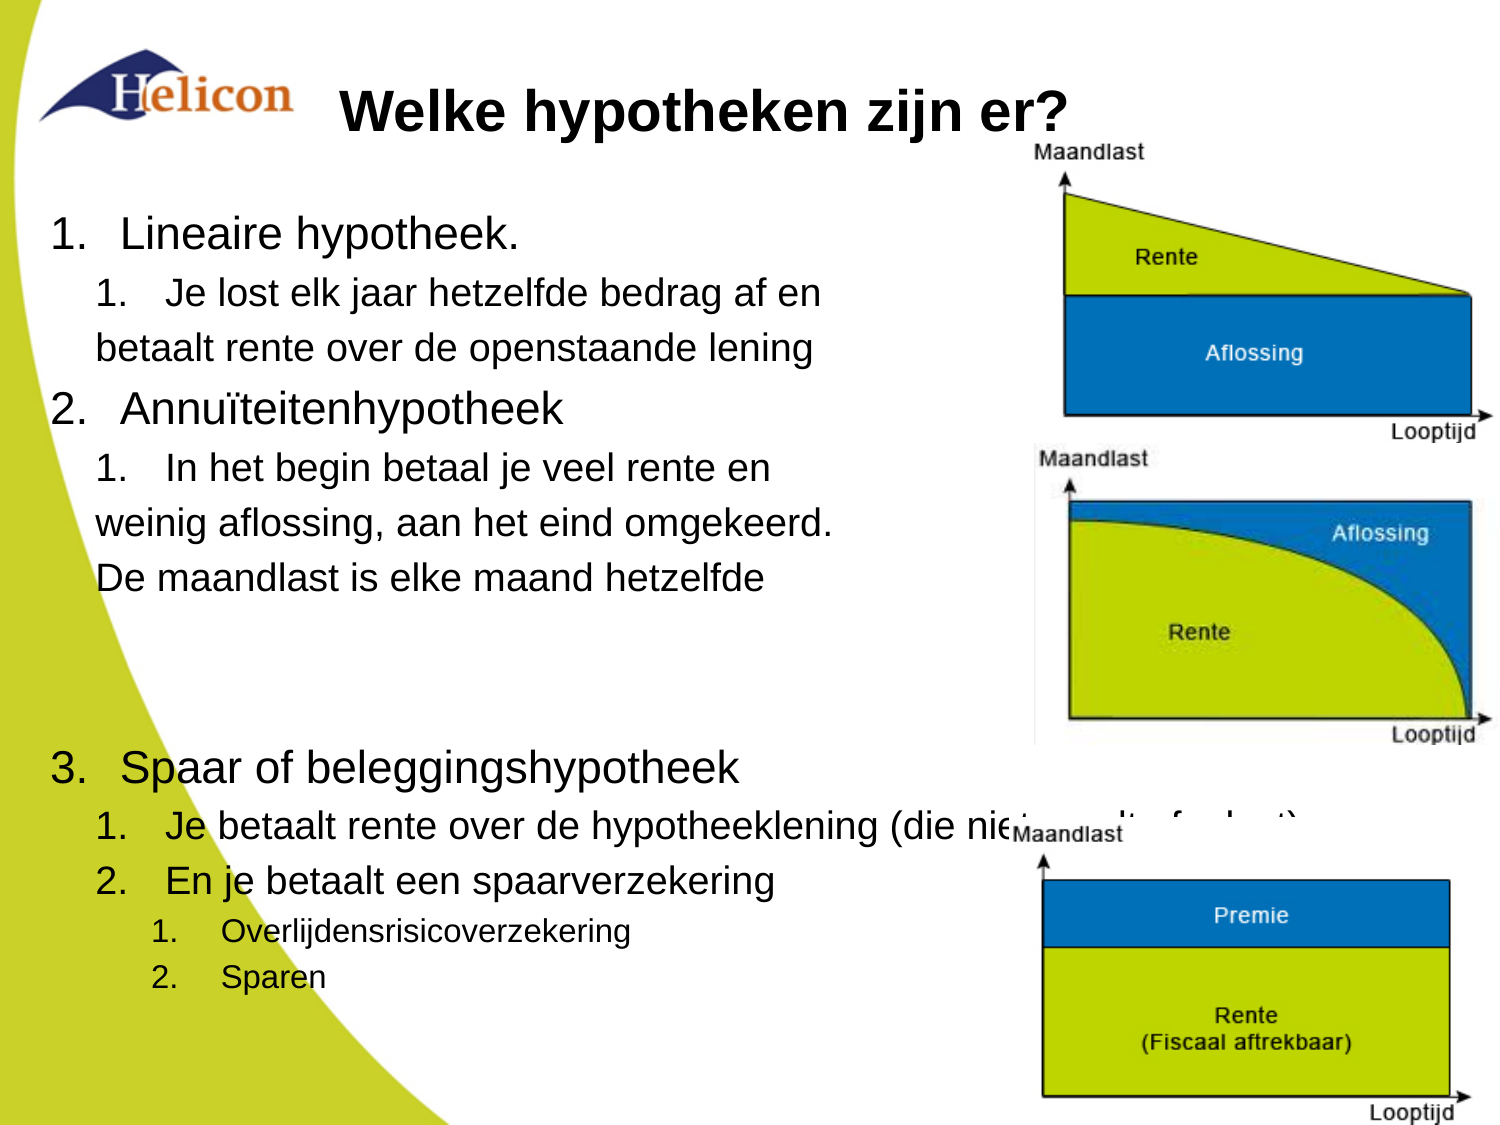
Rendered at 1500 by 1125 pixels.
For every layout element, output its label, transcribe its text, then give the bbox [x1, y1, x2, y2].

list Lineaire hypotheek. Je lost elk jaar hetzelfde bedrag af en betaalt rente over de openstaande lening Annuïteitenhypotheek In het begin betaal je veel rente en weinig aflossing, aan het eind omgekeerd. De maandlast is elke maand hetzelfde Spaar of beleggingshypotheek Je betaalt rente over de hypotheeklening (die niet wordt afgelost) En je betaalt een spaarverzekering Overlijdensrisicoverzekering Sparen [17, 196, 1425, 1005]
title Welke hypotheken zijn er? [324, 54, 1415, 161]
picture [0, 0, 1500, 1125]
